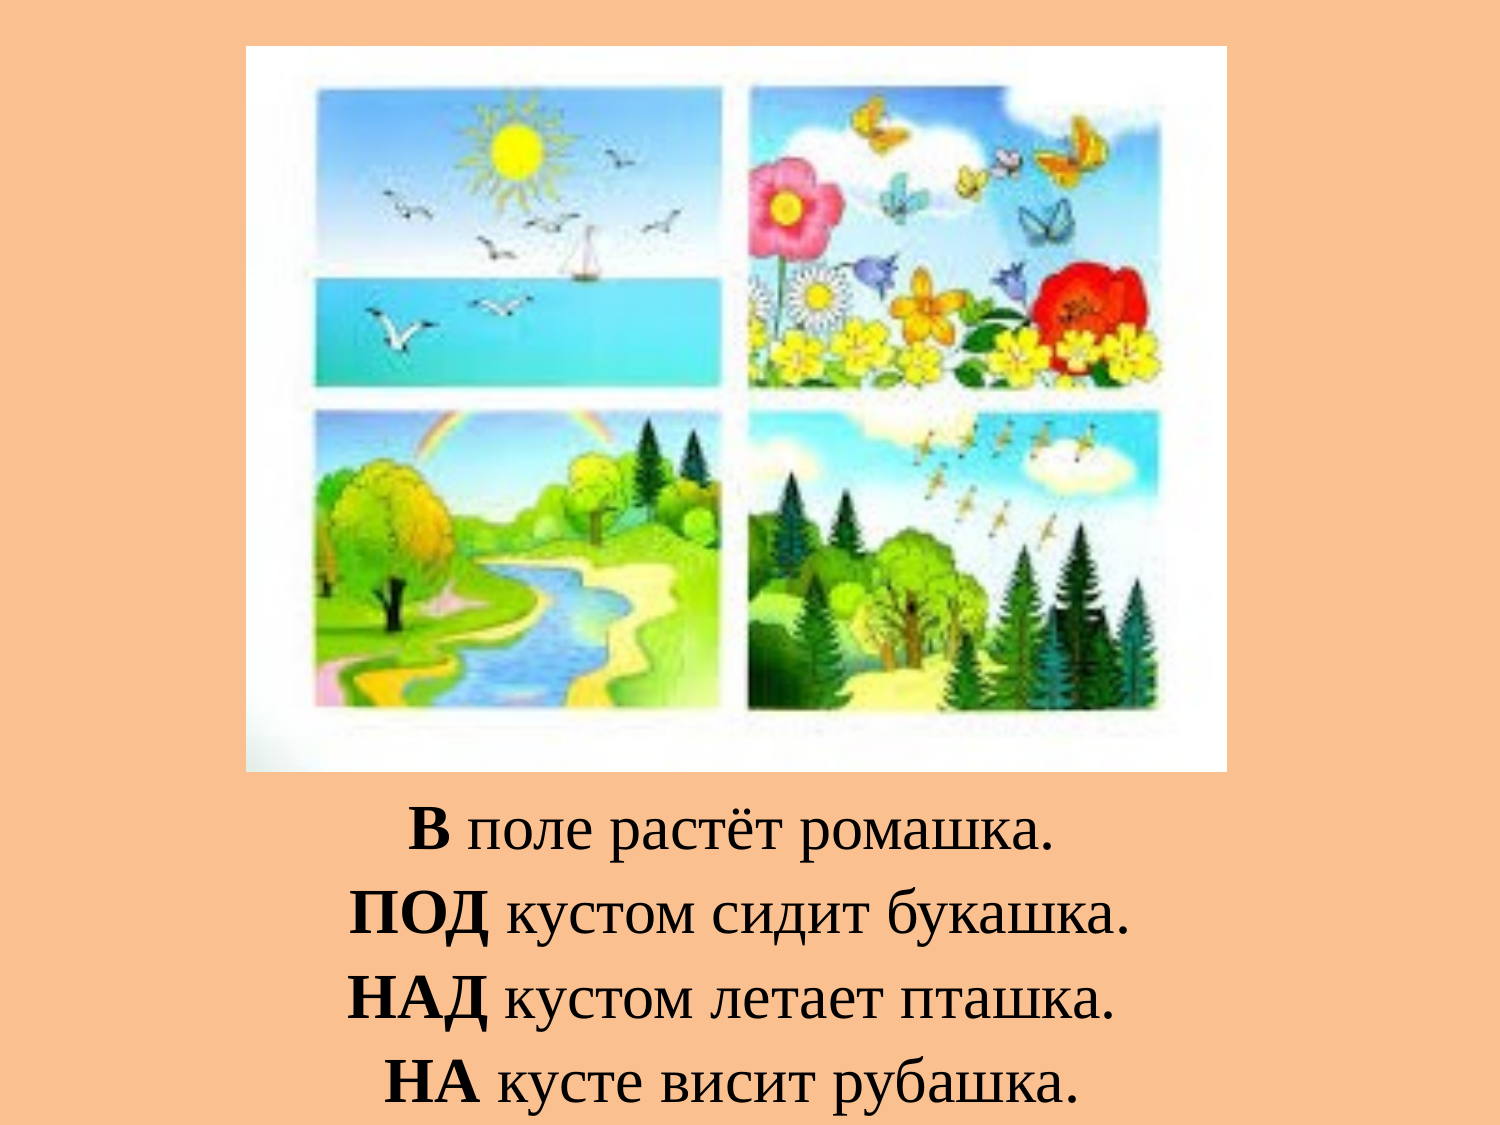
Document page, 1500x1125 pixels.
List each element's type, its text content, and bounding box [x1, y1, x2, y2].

list В поле растёт ромашка. ПОД кустом сидит букашка. НАД кустом летает пташка. НА кусте висит рубашка. [70, 785, 1395, 1125]
picture [245, 46, 1227, 776]
